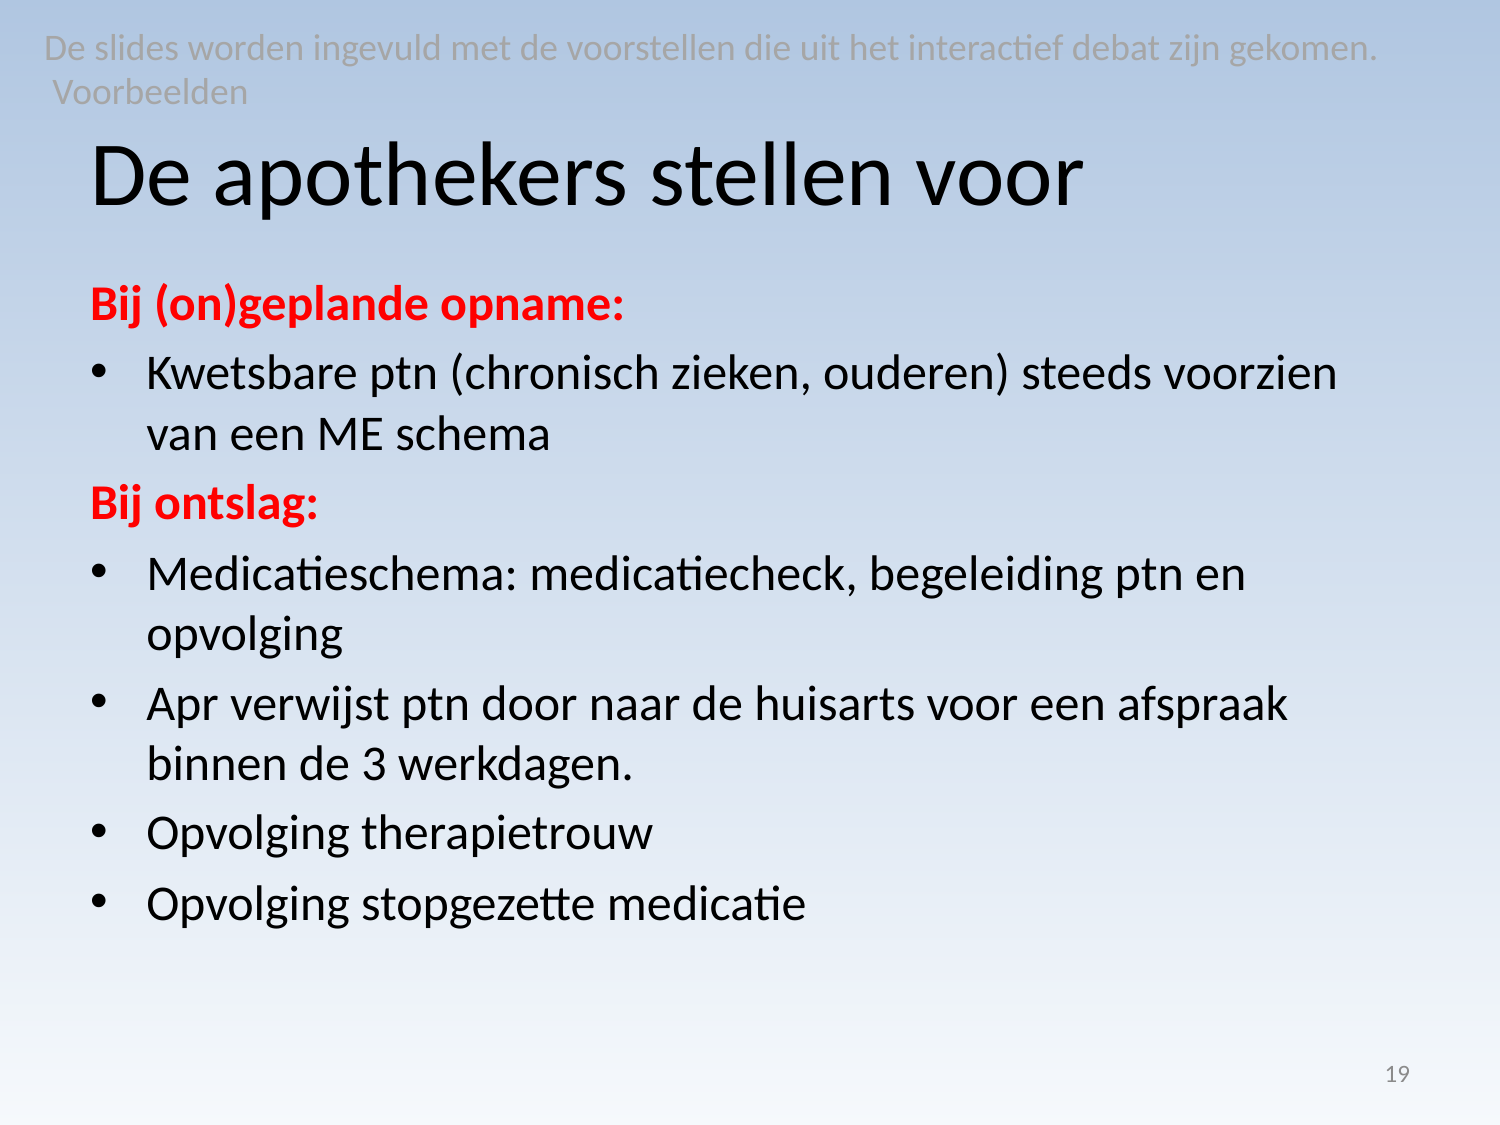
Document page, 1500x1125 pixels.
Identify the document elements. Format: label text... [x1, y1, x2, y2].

slide_number 19 [1074, 1042, 1425, 1103]
list Bij (on)geplande opname: Kwetsbare ptn (chronisch zieken, ouderen) steeds voorzien van een ME schema Bij ontslag: Medicatieschema: medicatiecheck, begeleiding ptn en opvolging Apr verwijst ptn door naar de huisarts voor een afspraak binnen de 3 werkdagen. Opvolging therapietrouw Opvolging stopgezette medicatie [75, 262, 1425, 1005]
title De apothekers stellen voor [75, 75, 1425, 262]
text_box De slides worden ingevuld met de voorstellen die uit het interactief debat zijn gekomen. Voorbeelden [29, 15, 1402, 120]
